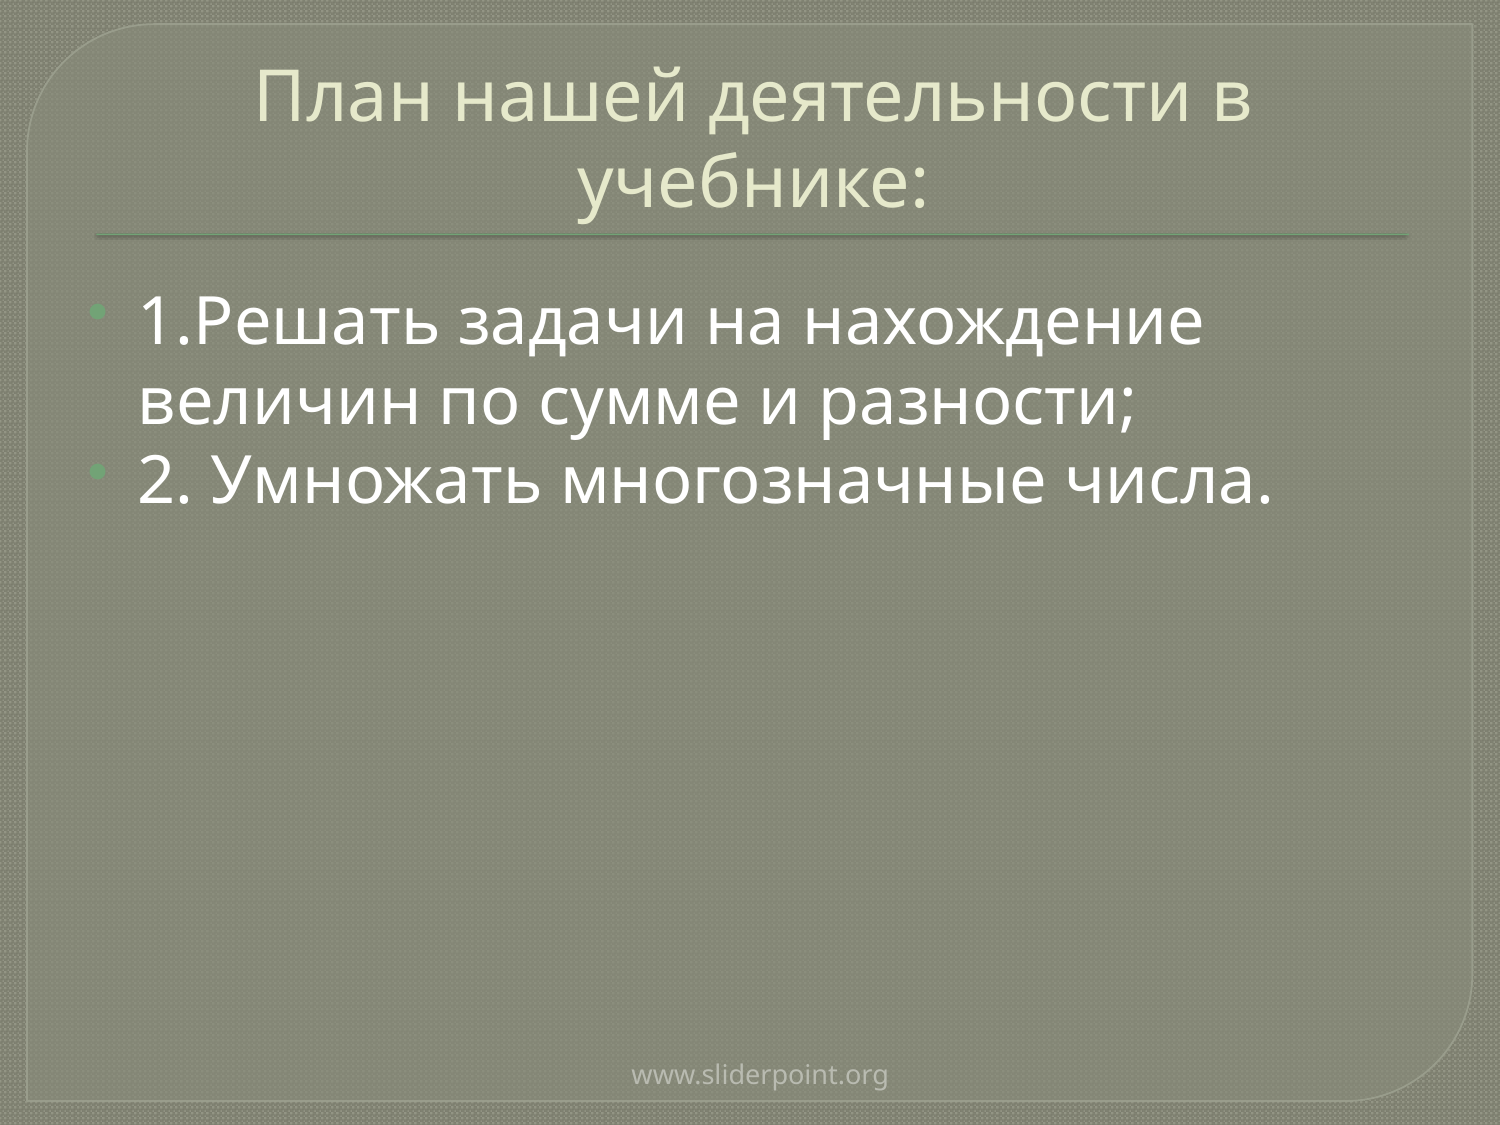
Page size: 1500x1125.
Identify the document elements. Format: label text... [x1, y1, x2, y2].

footer www.sliderpoint.org [212, 1050, 904, 1095]
title План нашей деятельности в учебнике: [75, 41, 1425, 230]
list 1.Решать задачи на нахождение величин по сумме и разности; 2. Умножать многозначные числа. [75, 270, 1425, 1013]
